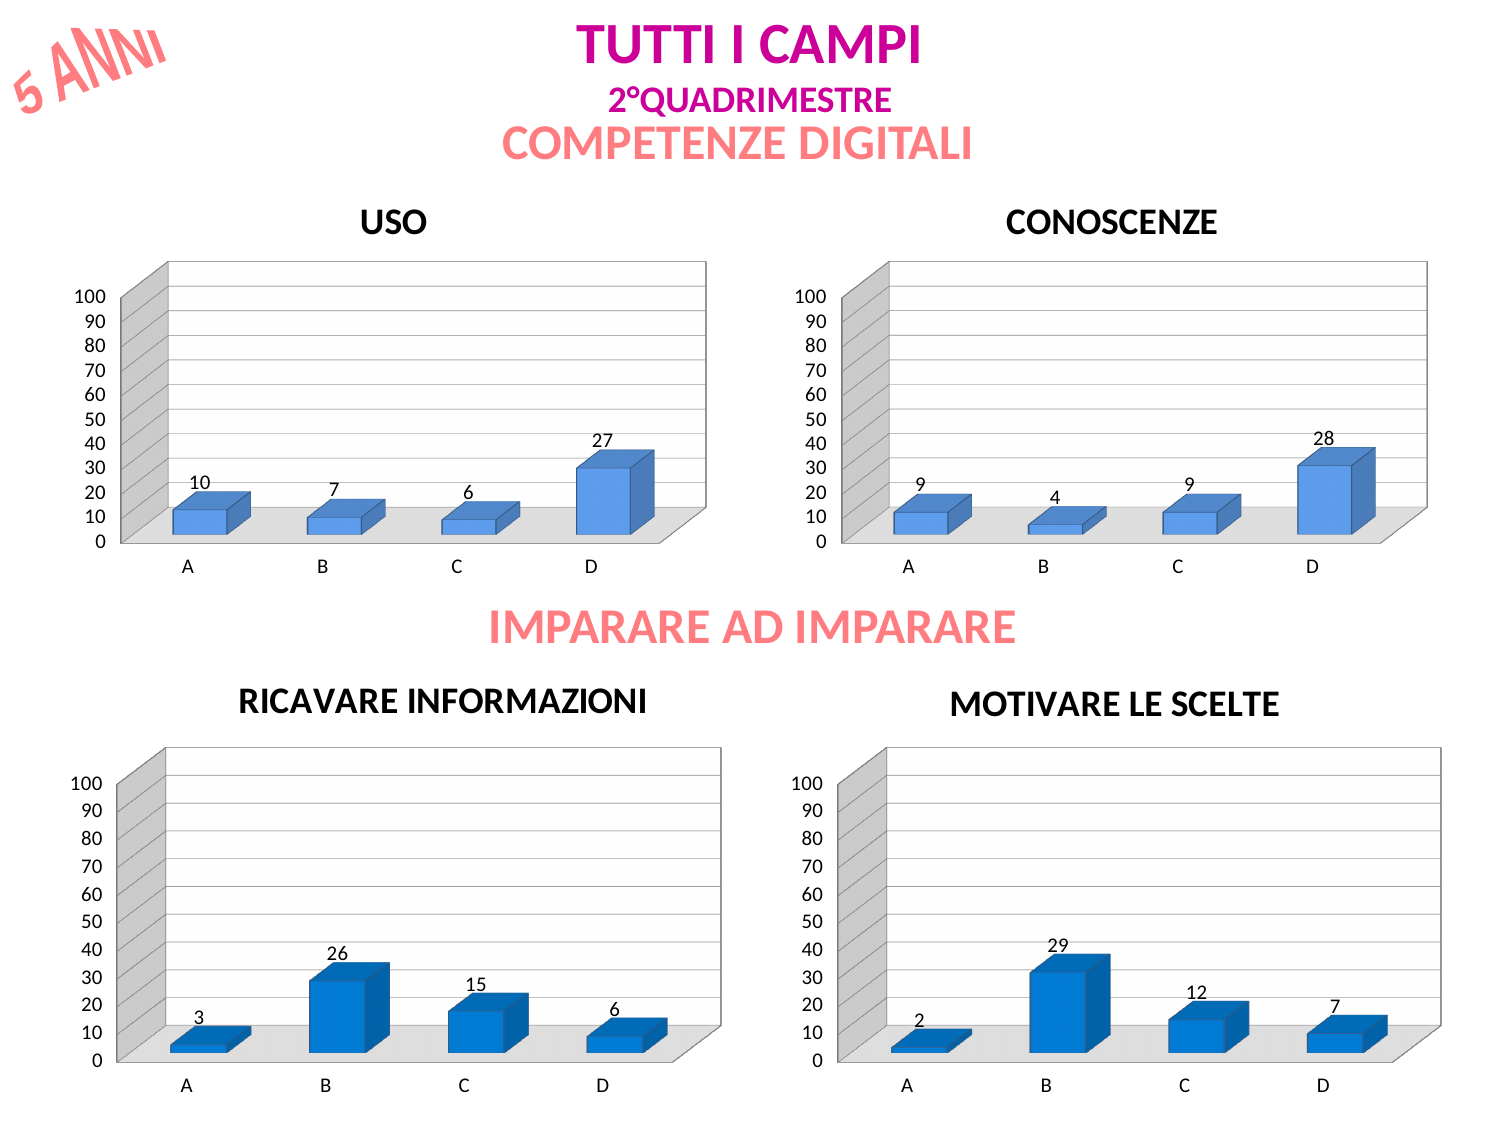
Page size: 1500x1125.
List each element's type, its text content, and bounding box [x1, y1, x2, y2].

chart [52, 661, 739, 1107]
text_box Imparare ad imparare [242, 586, 1264, 662]
chart [52, 177, 727, 587]
text_box Competenze digitali [277, 101, 1199, 177]
text_box TUTTI I CAMPI 2°QUADRIMESTRE [561, 0, 939, 101]
chart [773, 177, 1449, 587]
chart [773, 661, 1459, 1107]
